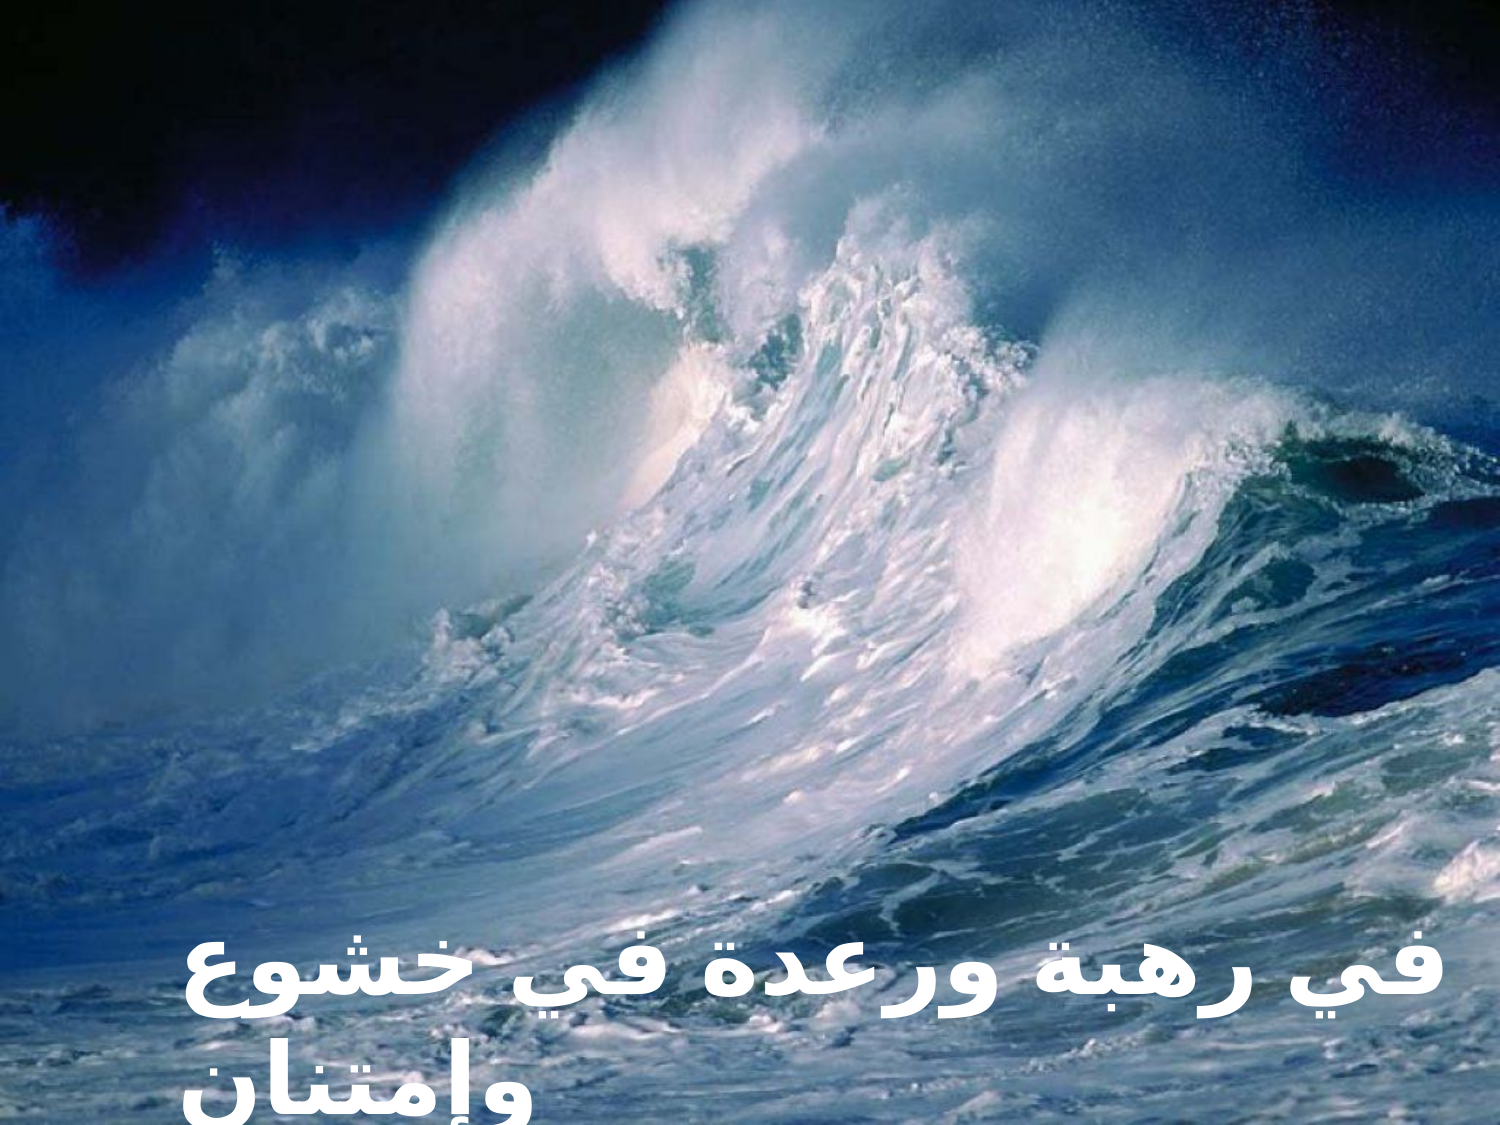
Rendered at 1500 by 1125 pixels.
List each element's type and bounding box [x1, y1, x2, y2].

list [0, 0, 1500, 1125]
